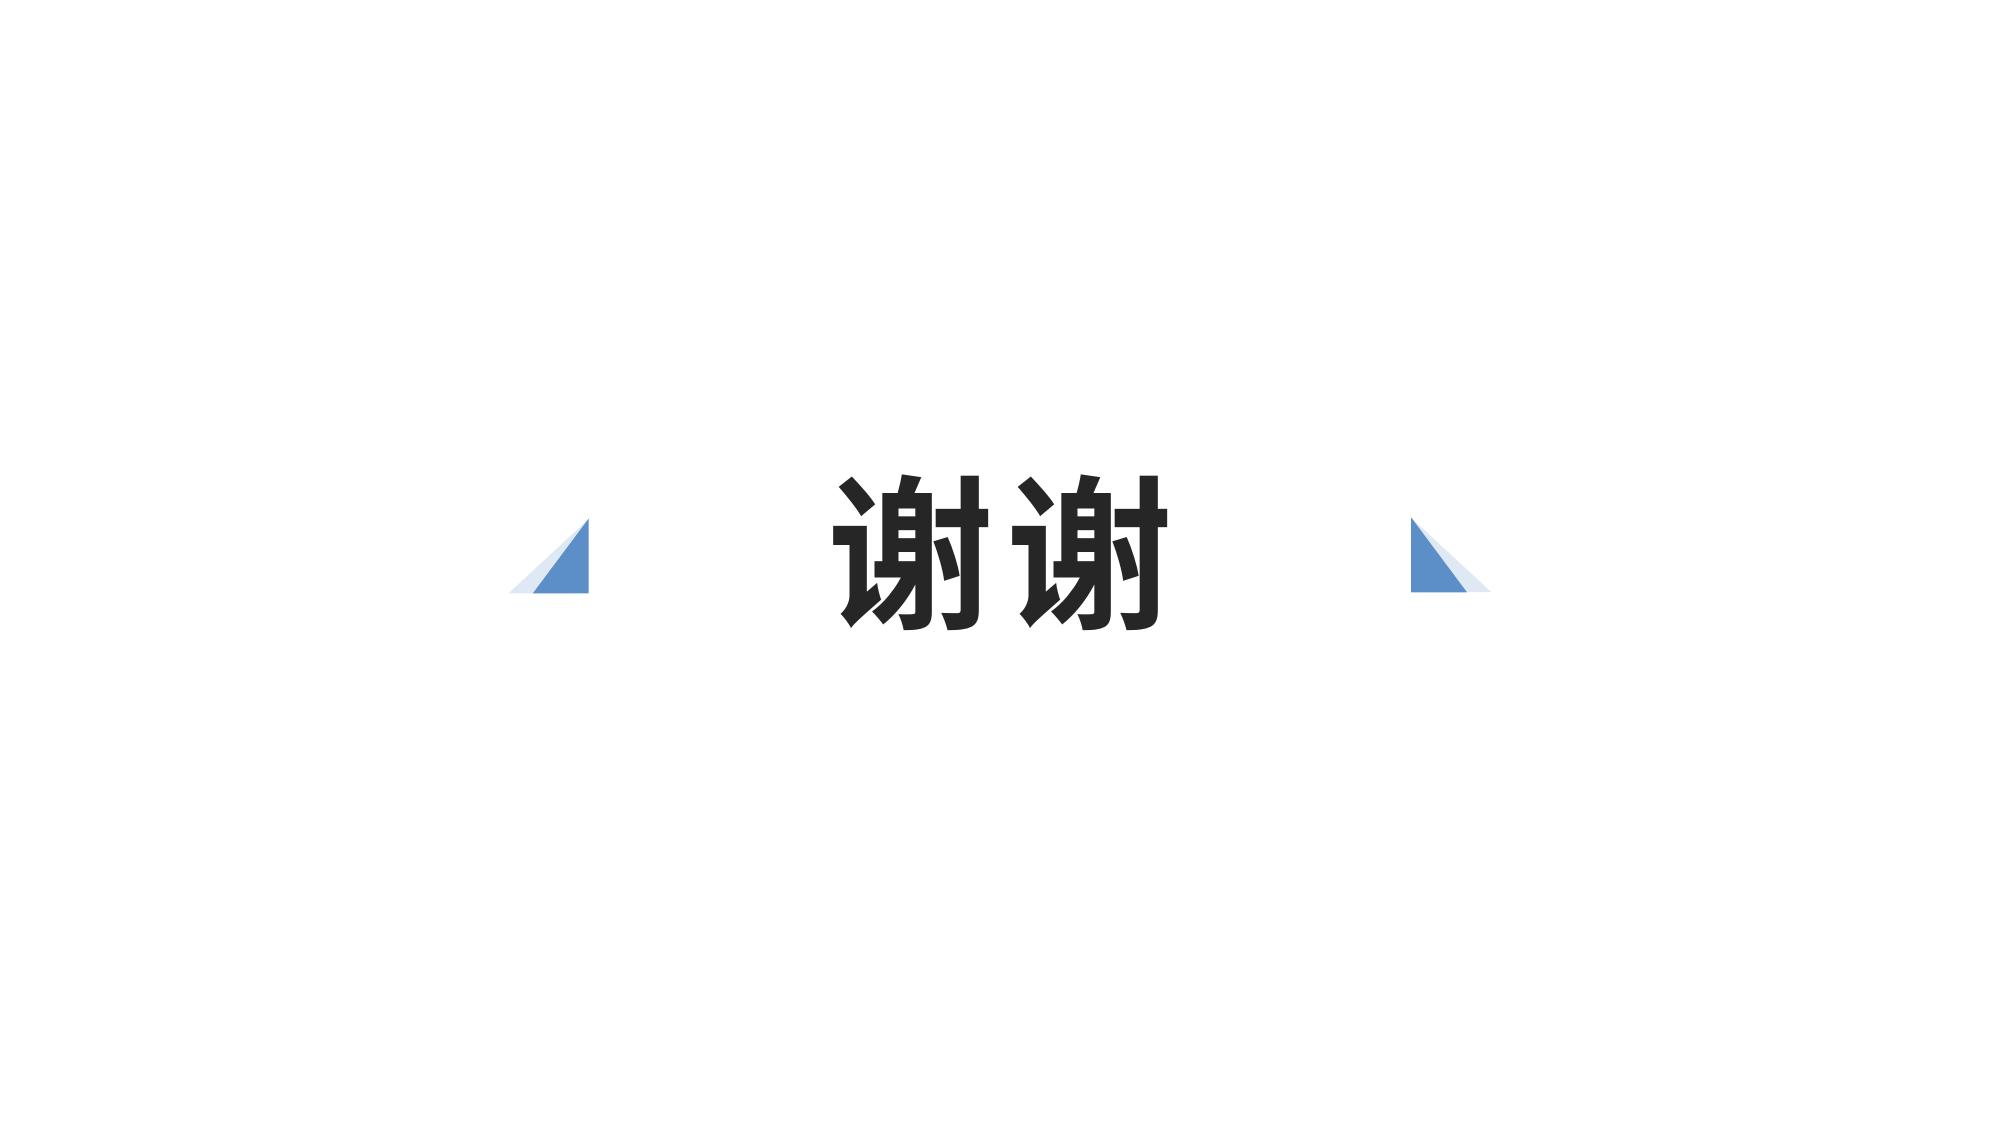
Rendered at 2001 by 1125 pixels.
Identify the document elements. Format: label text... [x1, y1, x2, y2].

title 谢谢 [588, 424, 1412, 674]
